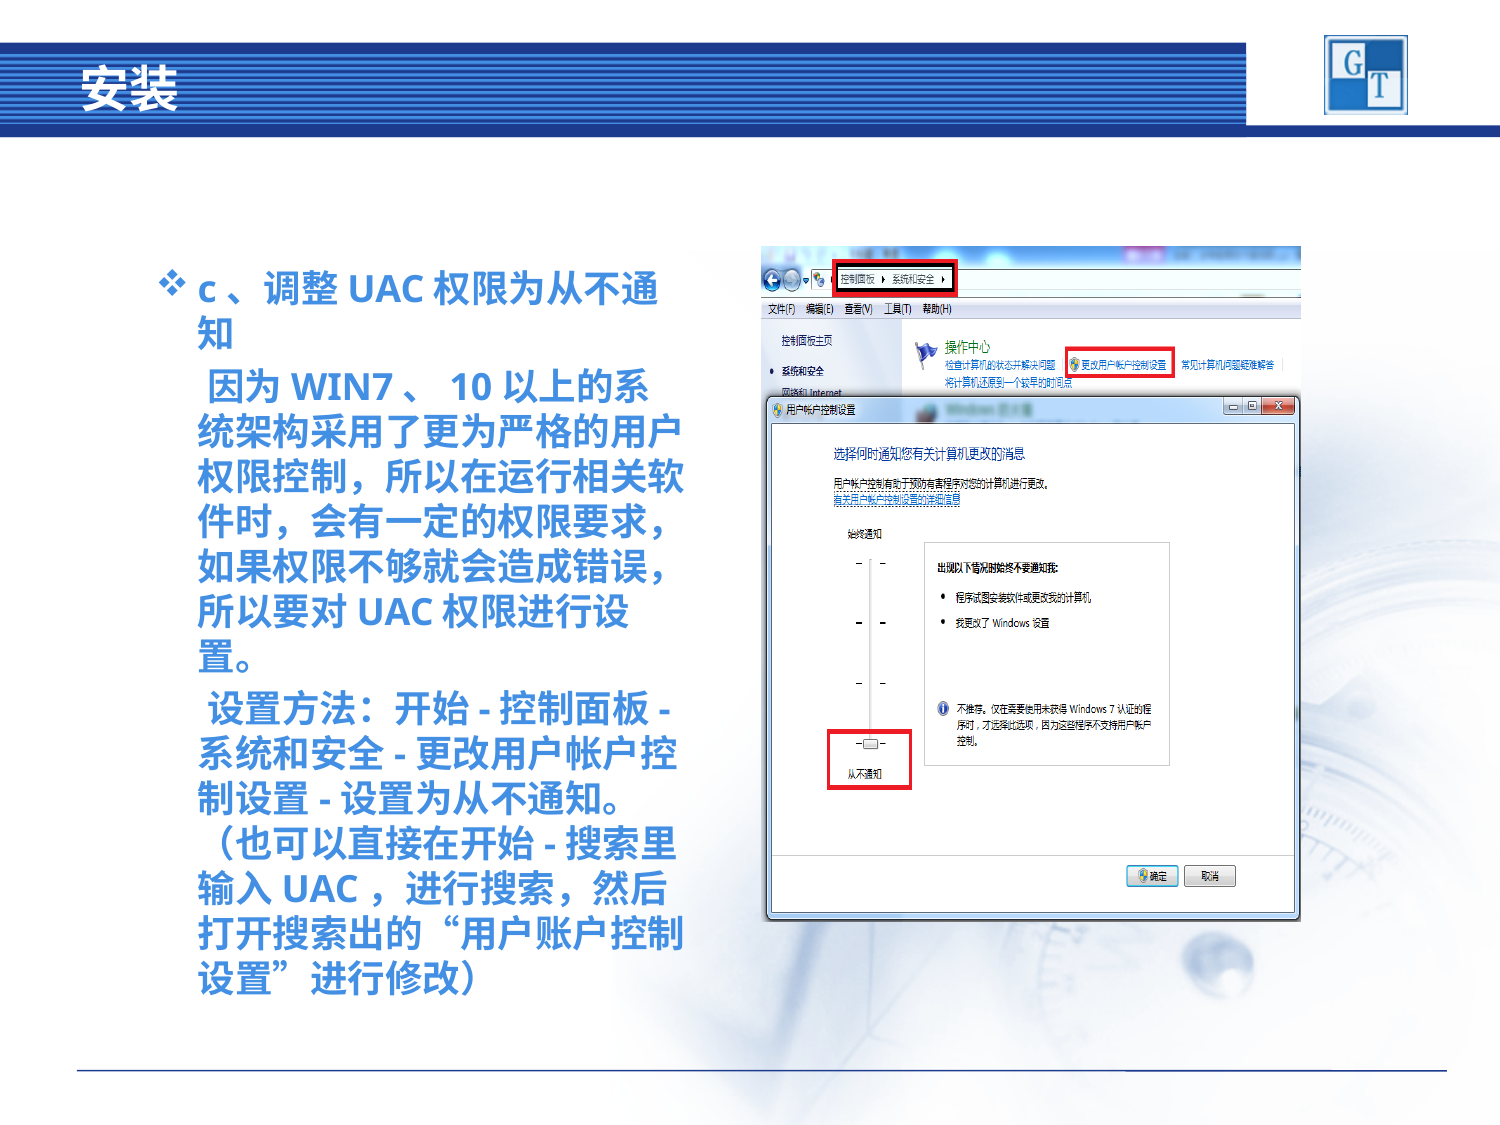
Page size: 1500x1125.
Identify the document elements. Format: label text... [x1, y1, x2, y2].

title 安装 [64, 36, 1235, 138]
picture [383, 236, 1500, 1125]
picture [1324, 35, 1408, 115]
list c、调整UAC权限为从不通知 因为WIN7、10以上的系统架构采用了更为严格的用户权限控制，所以在运行相关软件时，会有一定的权限要求，如果权限不够就会造成错误，所以要对UAC权限进行设置。 设置方法：开始-控制面板-系统和安全-更改用户帐户控制设置-设置为从不通知。（也可以直接在开始-搜索里输入UAC，进行搜索，然后打开搜索出的“用户账户控制设置”进行修改） [140, 257, 704, 1044]
picture [0, 54, 64, 124]
picture [1235, 54, 1247, 124]
